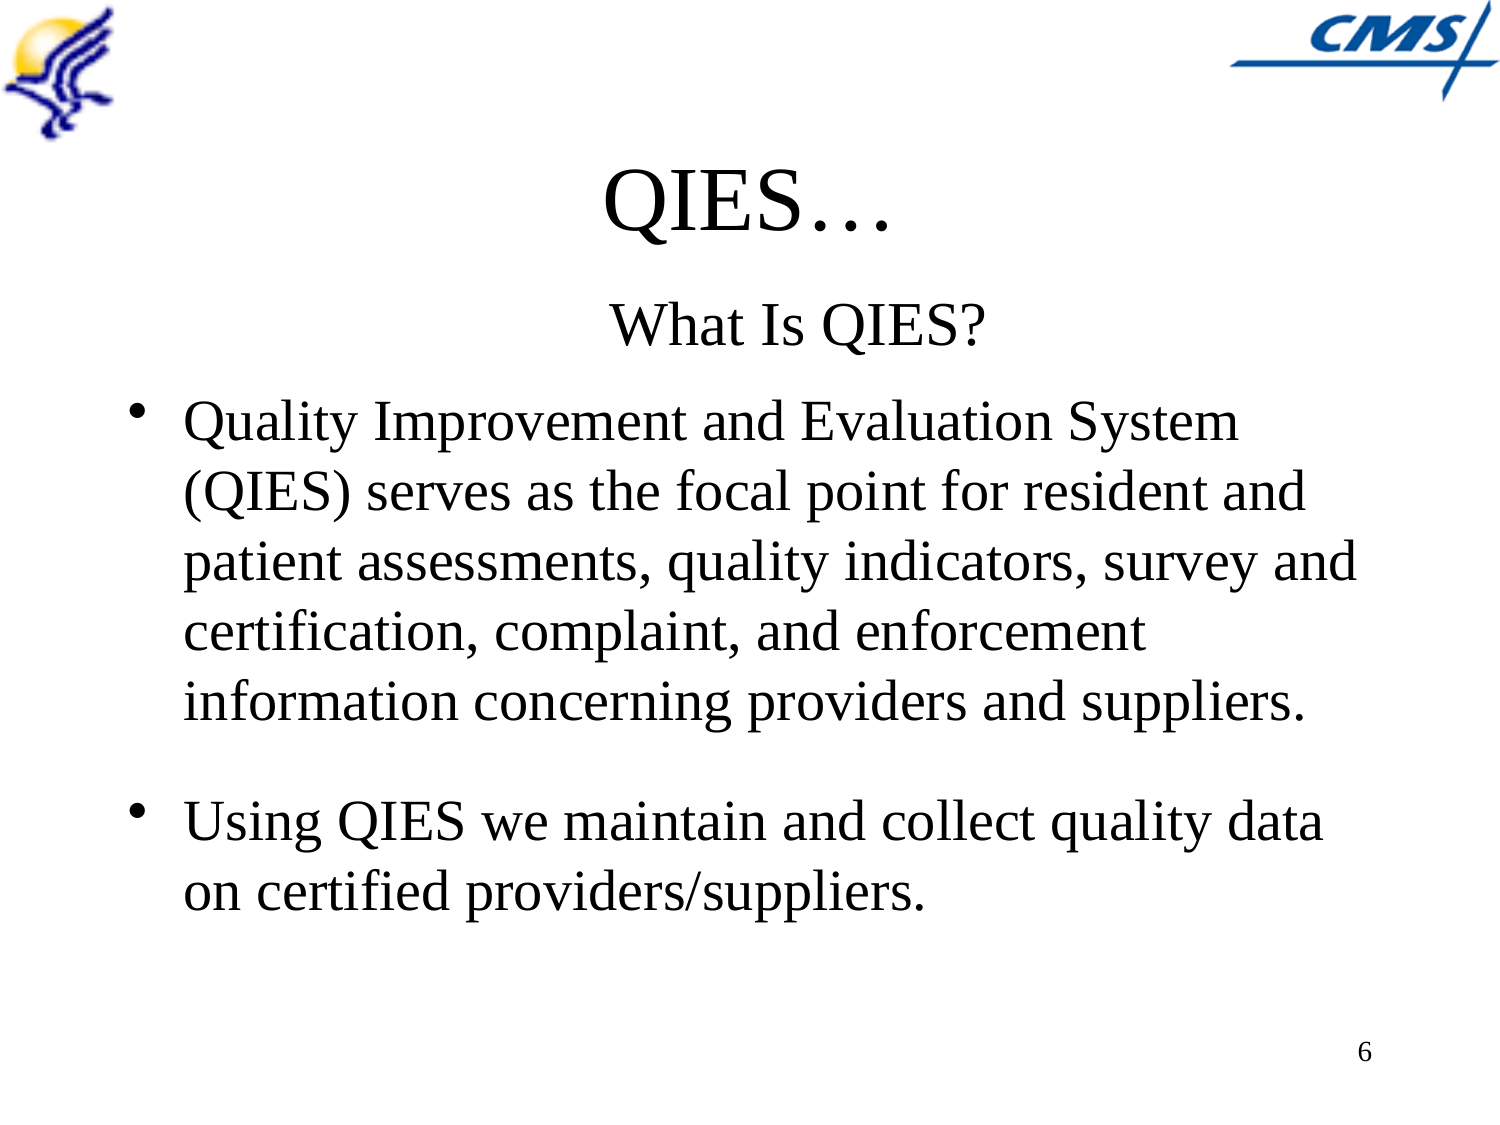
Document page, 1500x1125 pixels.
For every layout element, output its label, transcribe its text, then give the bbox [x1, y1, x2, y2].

picture [0, 0, 125, 150]
slide_number 6 [1074, 1024, 1388, 1101]
list What Is QIES? Quality Improvement and Evaluation System (QIES) serves as the focal point for resident and patient assessments, quality indicators, survey and certification, complaint, and enforcement information concerning providers and suppliers. Using QIES we maintain and collect quality data on certified providers/suppliers. [112, 274, 1388, 1001]
title QIES… [112, 99, 1388, 274]
picture [1224, 0, 1500, 102]
